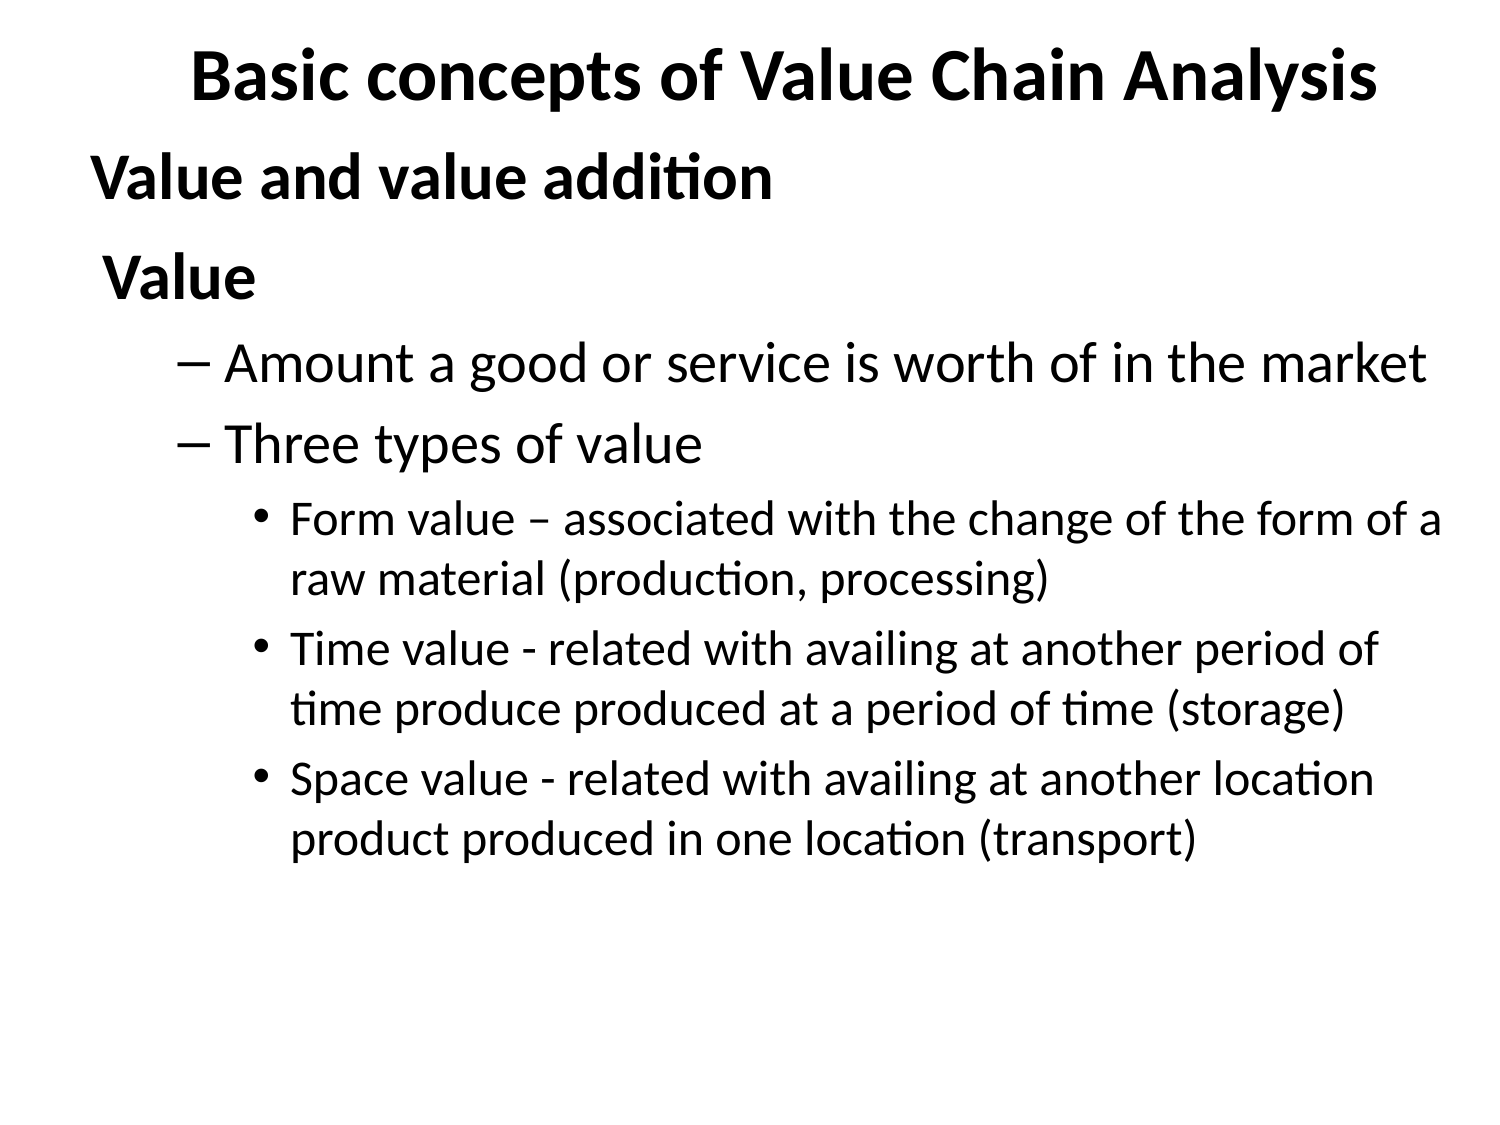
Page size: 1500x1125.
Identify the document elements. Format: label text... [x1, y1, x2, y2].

list Value and value addition [75, 125, 1425, 238]
title Basic concepts of Value Chain Analysis [110, 3, 1461, 138]
text_box Value Amount a good or service is worth of in the market Three types of value Form value – associated with the change of the form of a raw material (production, processing) Time value - related with availing at another period of time produce produced at a period of time (storage) Space value - related with availing at another location product produced in one location (transport) [87, 224, 1488, 1063]
